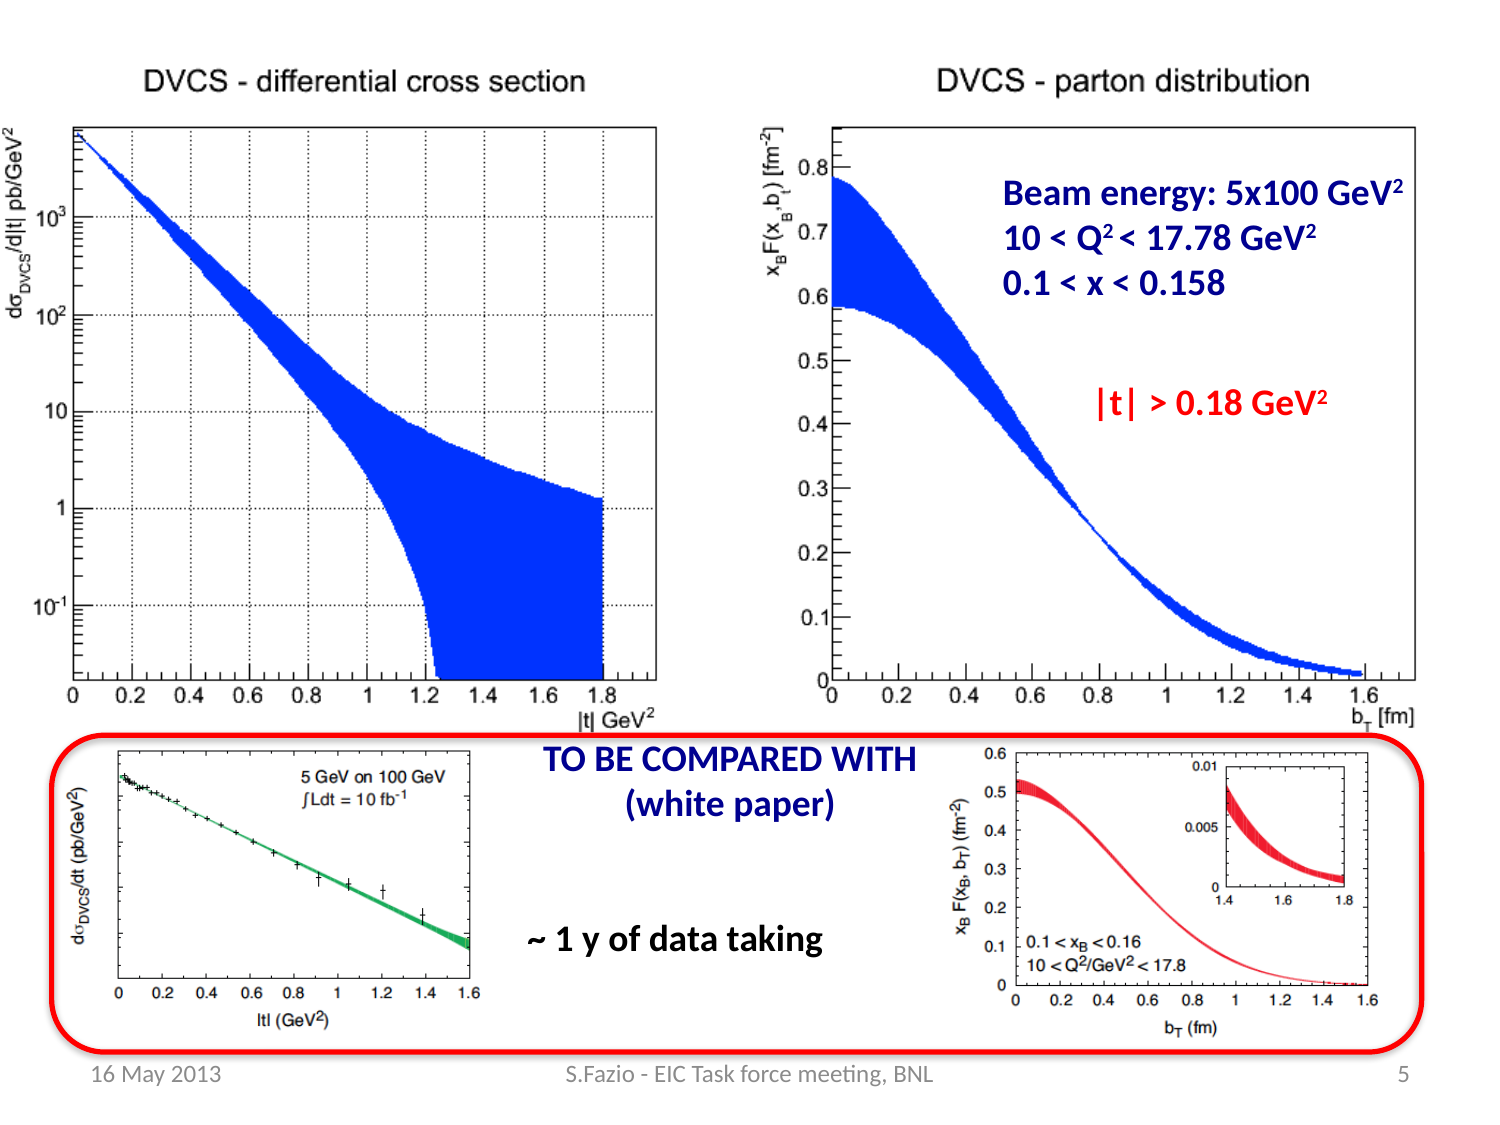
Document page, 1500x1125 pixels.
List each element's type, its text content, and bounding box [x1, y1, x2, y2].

picture [1, 58, 729, 1055]
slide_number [75, 1064, 425, 1103]
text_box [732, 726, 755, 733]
footer S.Fazio - EIC Task force meeting, BNL [512, 1061, 988, 1103]
picture [760, 58, 1488, 1046]
slide_number 5 [1074, 1051, 1425, 1103]
text_box [530, 734, 946, 1053]
